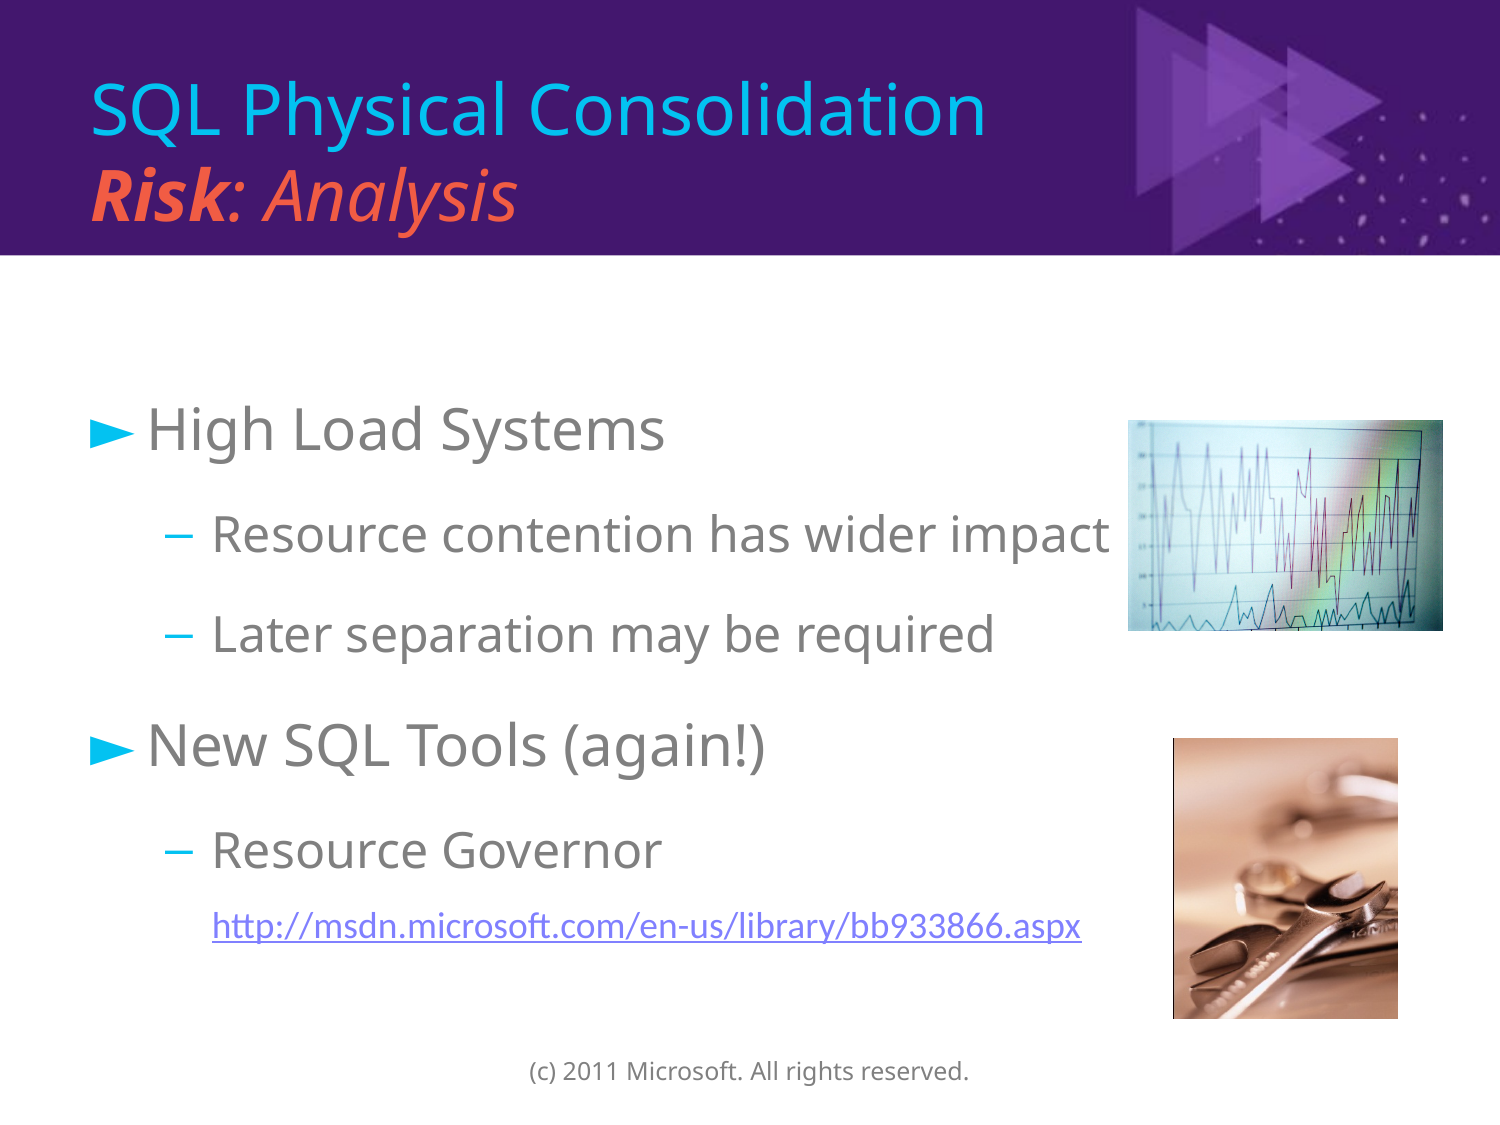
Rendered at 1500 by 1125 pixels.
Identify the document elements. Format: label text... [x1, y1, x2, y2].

list High Load Systems Resource contention has wider impact Later separation may be required New SQL Tools (again!) Resource Governor http://msdn.microsoft.com/en-us/library/bb933866.aspx [75, 349, 1425, 1047]
picture [1173, 737, 1398, 1019]
picture [1128, 420, 1443, 632]
picture [0, 0, 1500, 255]
title SQL Physical Consolidation Risk: Analysis [75, 56, 1425, 244]
footer (c) 2011 Microsoft. All rights reserved. [512, 1042, 988, 1103]
